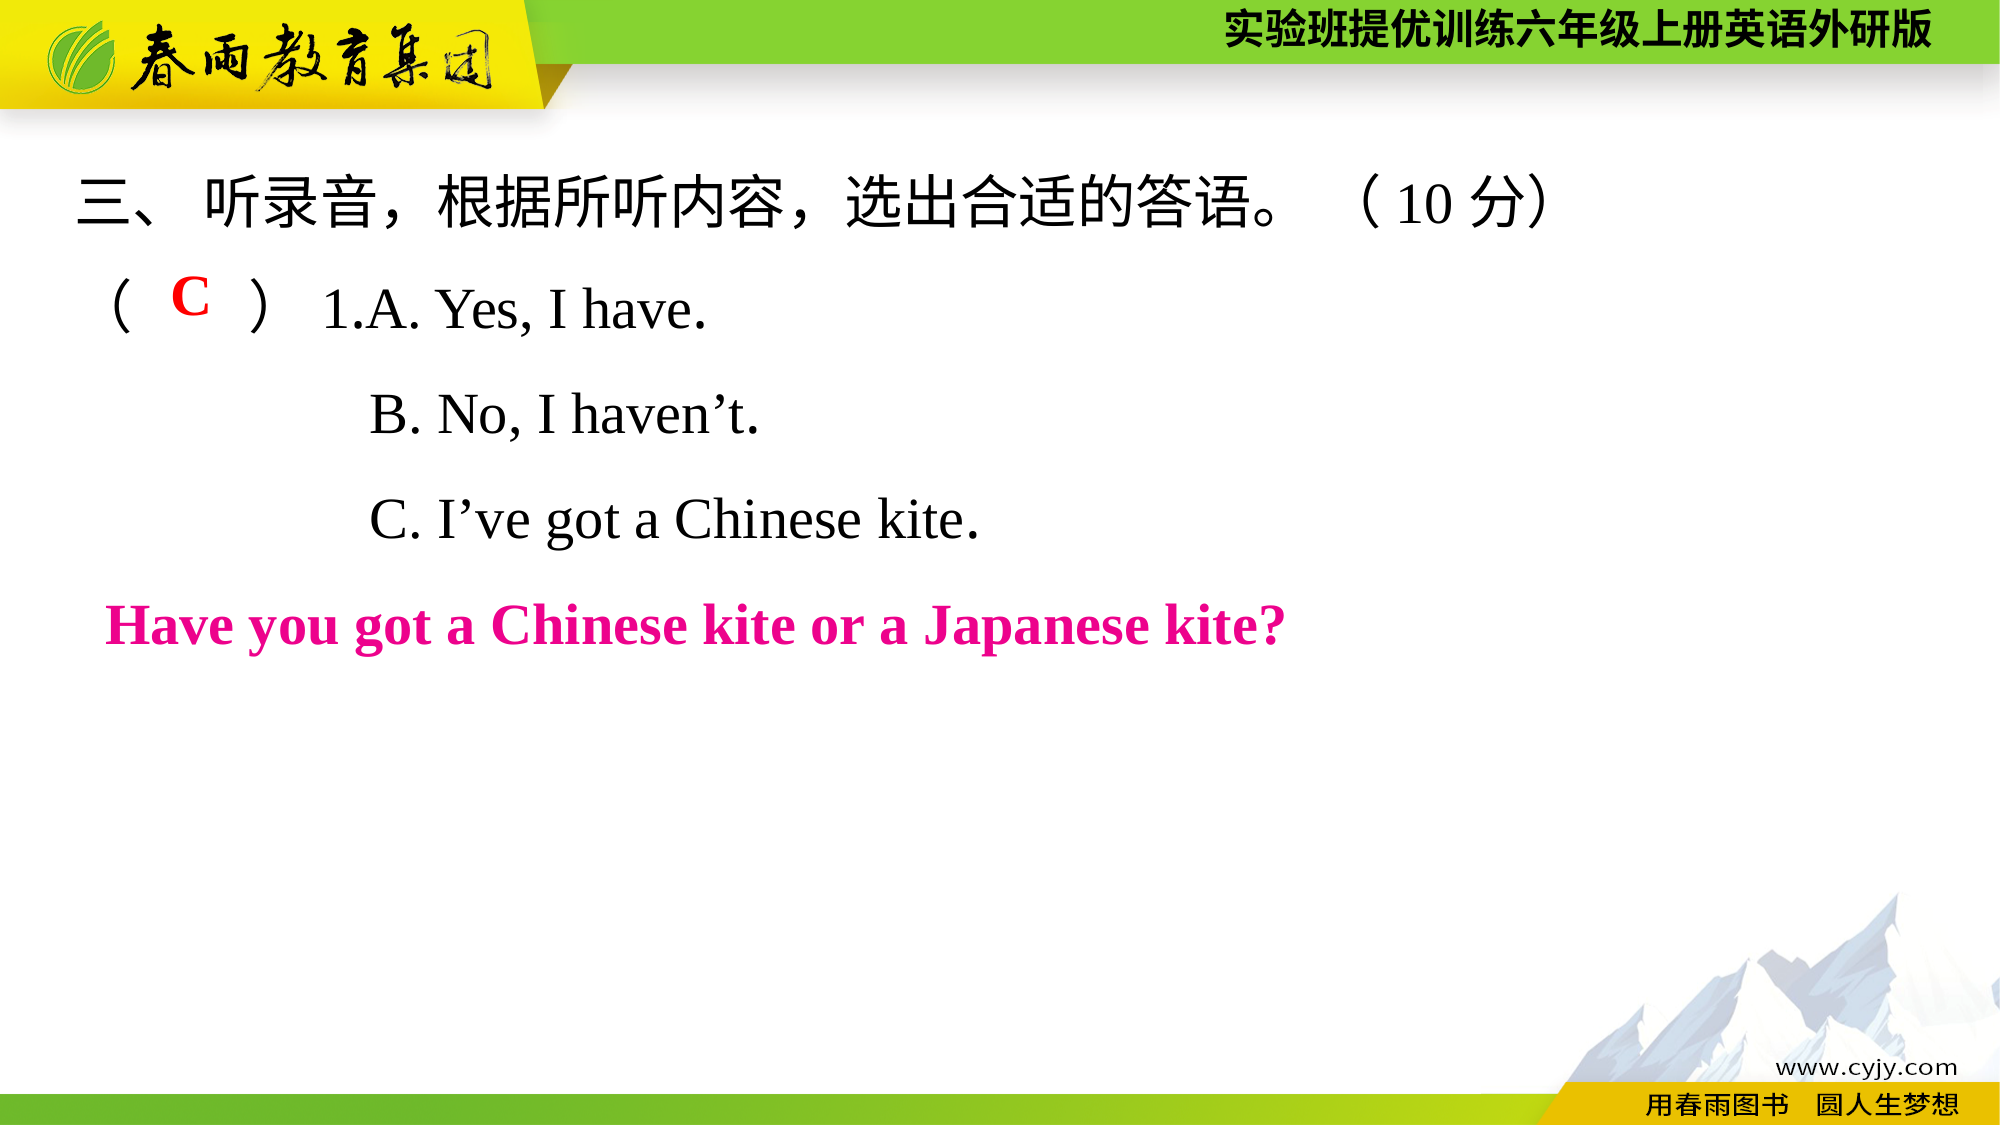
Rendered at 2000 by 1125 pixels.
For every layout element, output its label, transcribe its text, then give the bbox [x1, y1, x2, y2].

text_box C [155, 249, 228, 335]
text_box Have you got a Chinese kite or a Japanese kite? [90, 543, 1394, 664]
list 三、 听录音，根据所听内容，选出合适的答语。 （10分） （ ）1.A. Yes, I have. B. No, I haven’t. C. I’ve got a Chinese kite. [59, 122, 1944, 549]
picture [0, 0, 2000, 1125]
